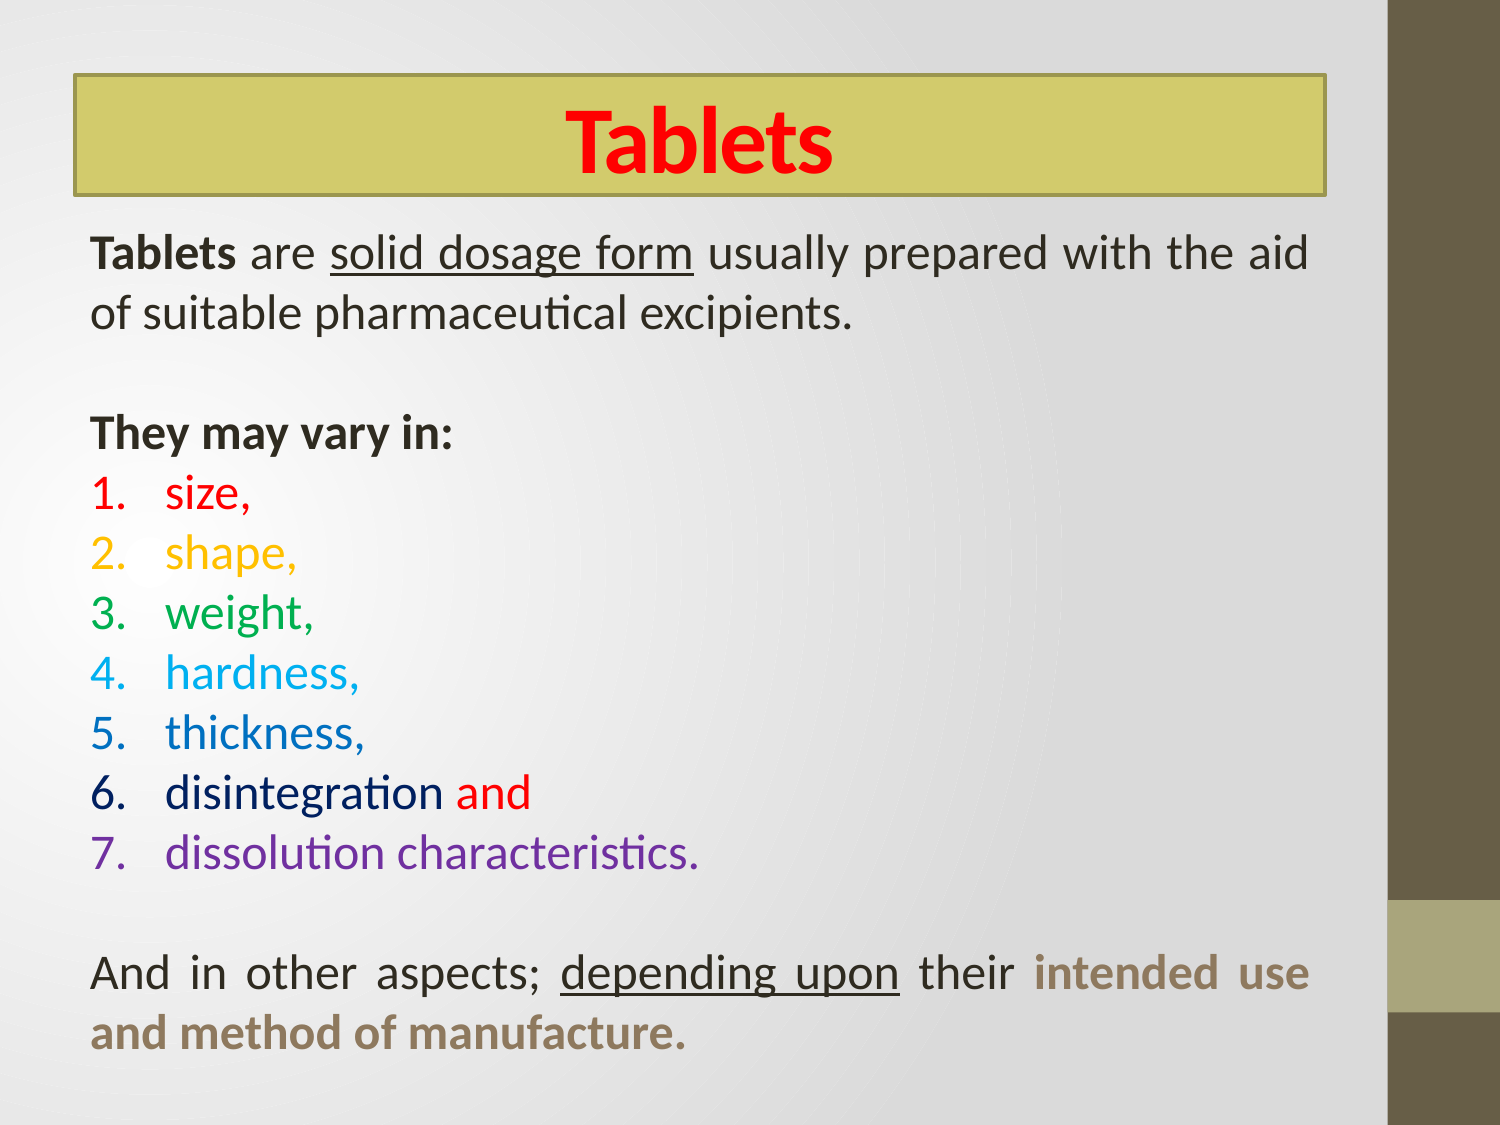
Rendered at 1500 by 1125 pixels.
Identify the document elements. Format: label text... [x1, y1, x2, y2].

title Tablets [73, 73, 1327, 197]
text_box Tablets are solid dosage form usually prepared with the aid of suitable pharmaceutical excipients. They may vary in: size, shape, weight, hardness, thickness, disintegration and dissolution characteristics. And in other aspects; depending upon their intended use and method of manufacture. [75, 212, 1325, 1068]
